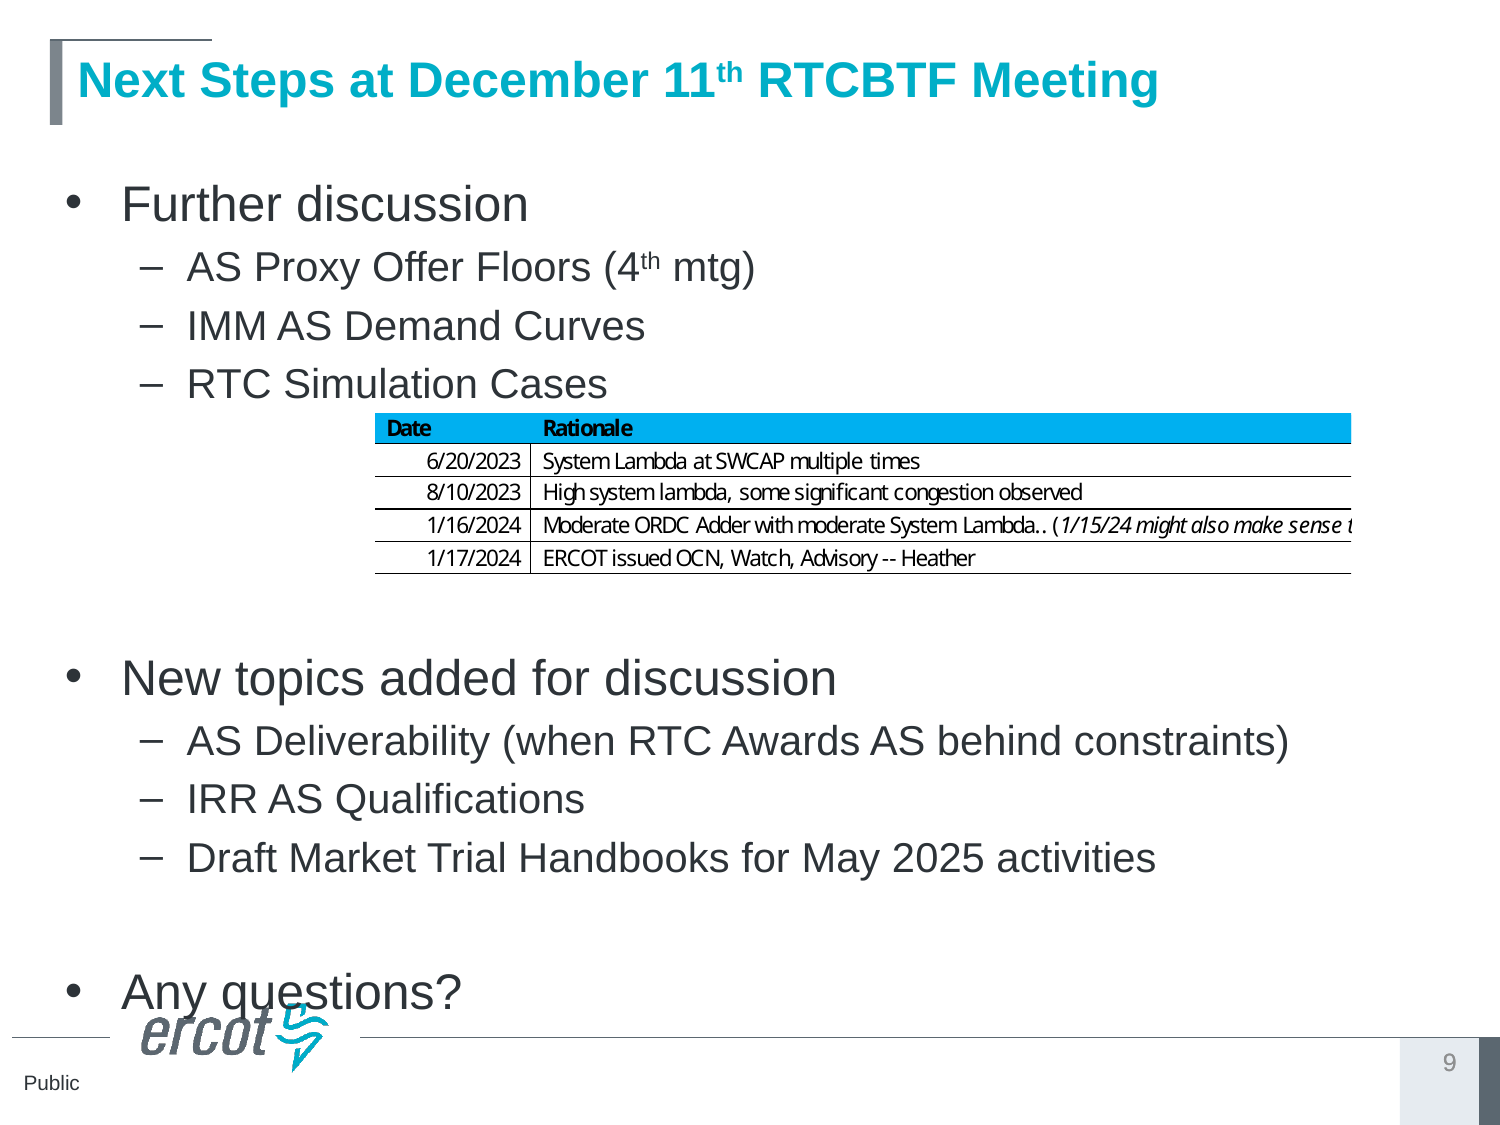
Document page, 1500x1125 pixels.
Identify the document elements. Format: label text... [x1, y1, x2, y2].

title Next Steps at December 11th RTCBTF Meeting [62, 39, 1450, 134]
picture [374, 444, 1352, 604]
slide_number 9 [1400, 1037, 1500, 1087]
list Further discussion AS Proxy Offer Floors (4th mtg) IMM AS Demand Curves RTC Simulation Cases New topics added for discussion AS Deliverability (when RTC Awards AS behind constraints) IRR AS Qualifications Draft Market Trial Handbooks for May 2025 activities Any questions? [50, 164, 1450, 961]
picture [137, 999, 332, 1075]
